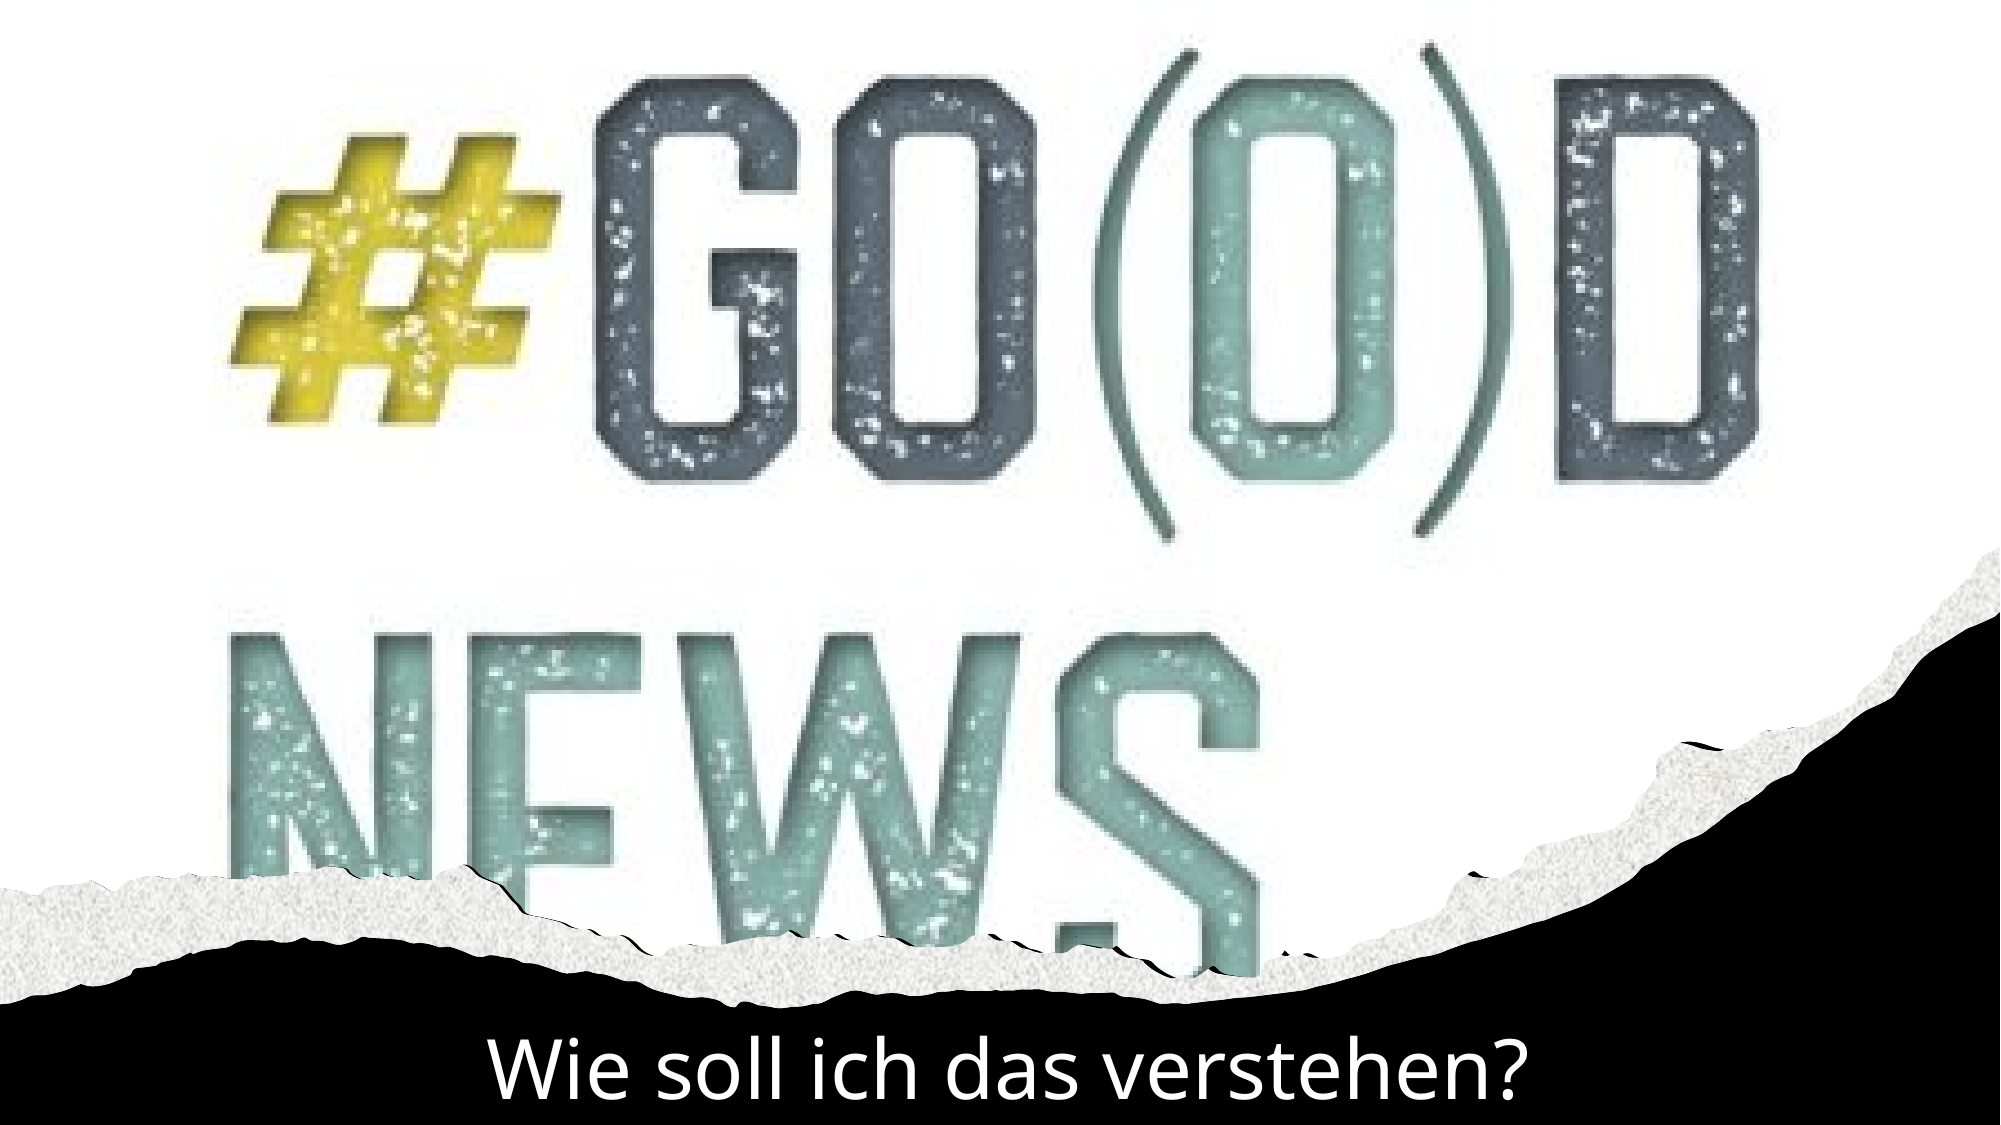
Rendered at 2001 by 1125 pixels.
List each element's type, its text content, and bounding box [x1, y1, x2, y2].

title Wie soll ich das verstehen? [17, 1007, 2000, 1125]
picture [0, 0, 2001, 1007]
